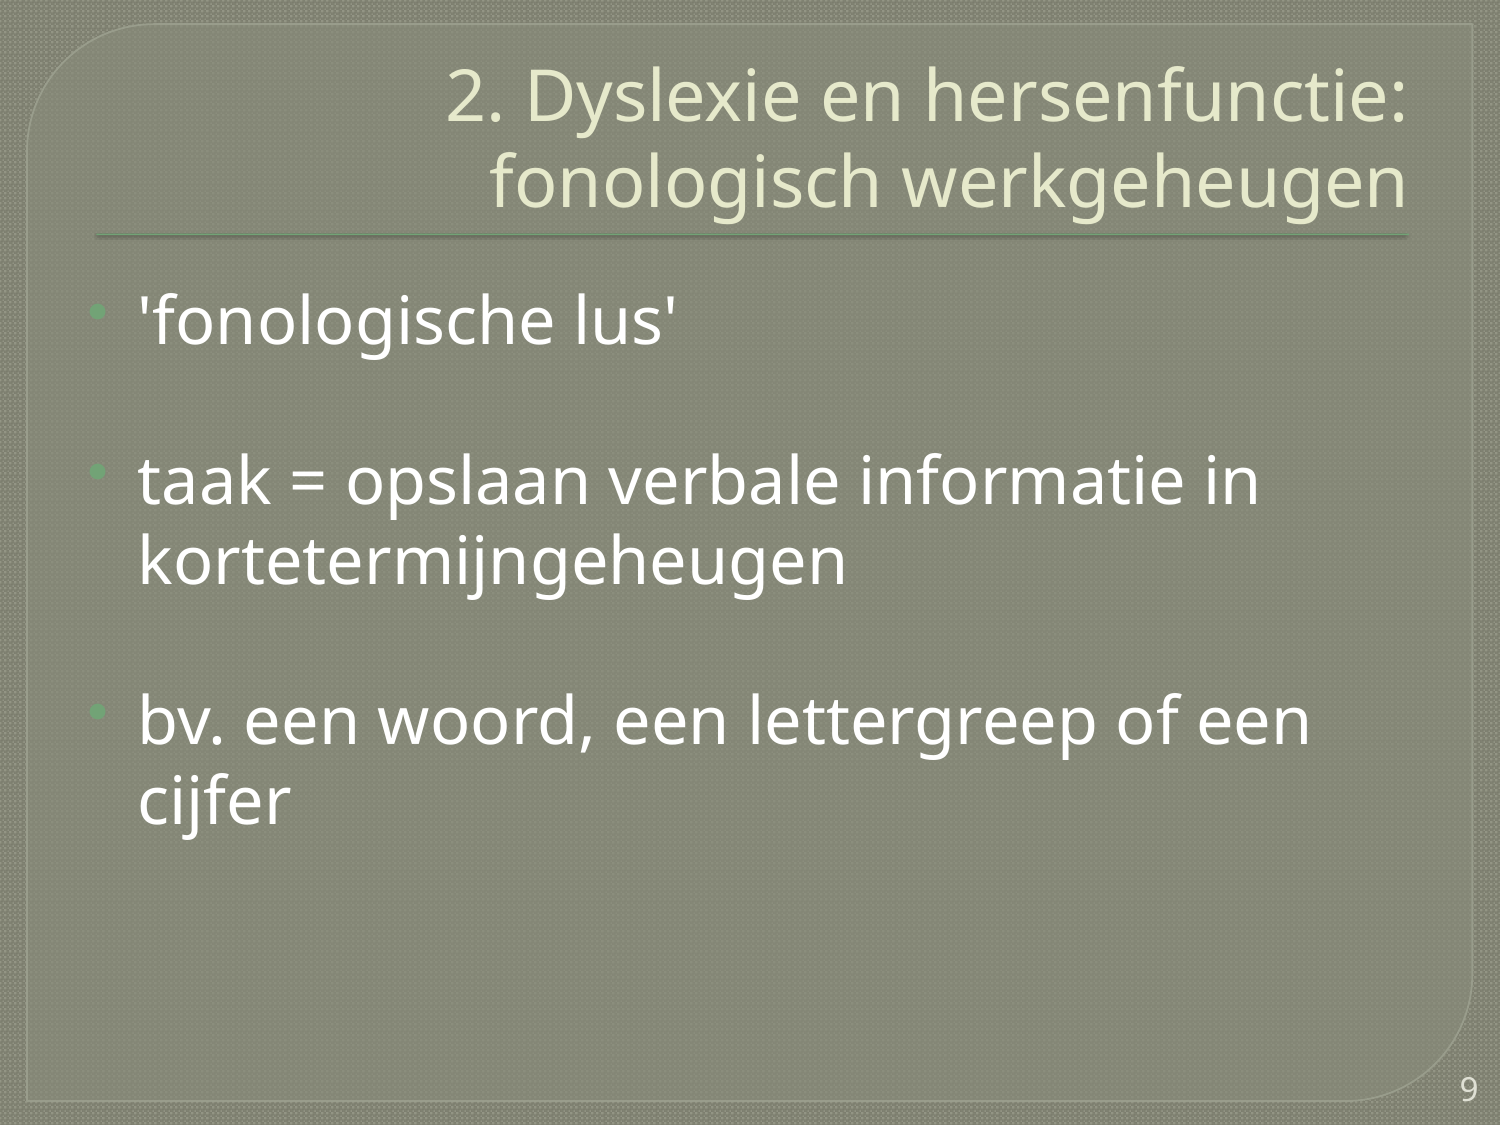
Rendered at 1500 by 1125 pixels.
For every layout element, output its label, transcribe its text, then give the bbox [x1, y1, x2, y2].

list 'fonologische lus' taak = opslaan verbale informatie in kortetermijngeheugen bv. een woord, een lettergreep of een cijfer [75, 270, 1425, 1013]
title 2. Dyslexie en hersenfunctie: fonologisch werkgeheugen [75, 41, 1425, 230]
slide_number 9 [1417, 1068, 1494, 1114]
